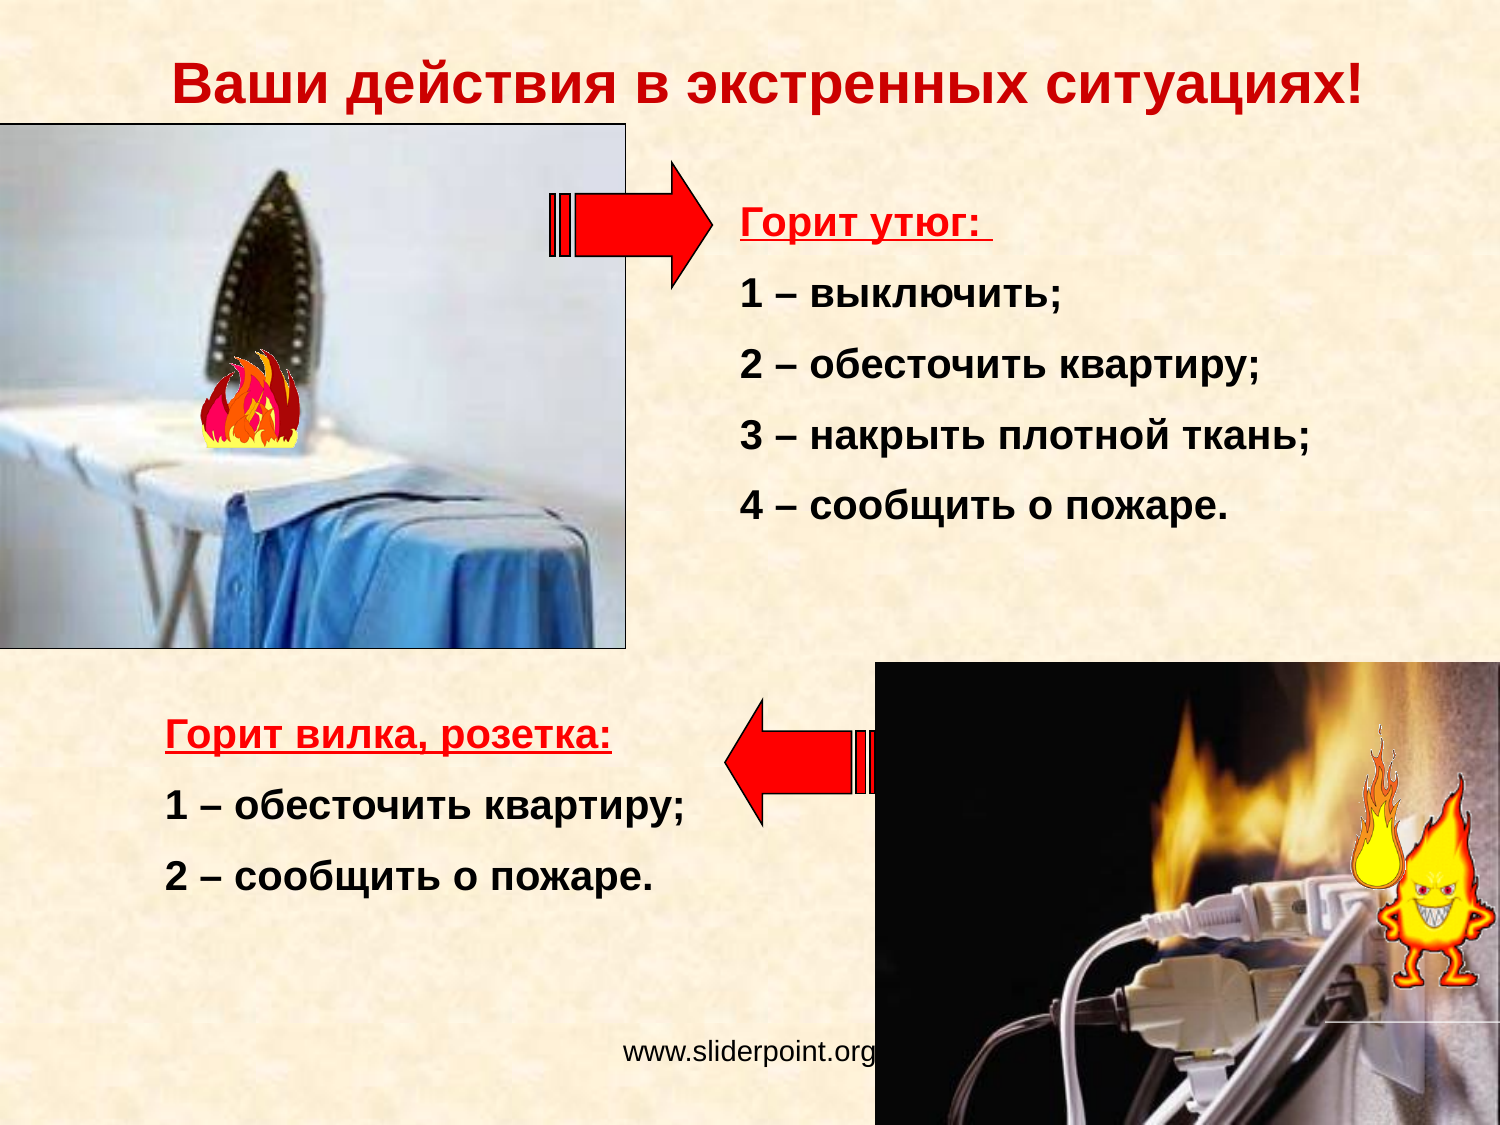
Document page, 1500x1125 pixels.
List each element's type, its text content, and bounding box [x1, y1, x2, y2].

text_box Ваши действия в экстренных ситуациях! [137, 37, 1400, 123]
picture [0, 0, 1500, 1125]
footer www.sliderpoint.org [512, 1024, 869, 1103]
text_box [629, 162, 713, 288]
text_box [724, 699, 852, 826]
text_box Горит вилка, розетка: 1 – обесточить квартиру; 2 – сообщить о пожаре. [150, 699, 713, 907]
text_box Горит утюг: 1 – выключить; 2 – обесточить квартиру; 3 – накрыть плотной ткань; 4 – сообщить о пожаре. [724, 187, 1338, 536]
text_box [856, 731, 866, 794]
